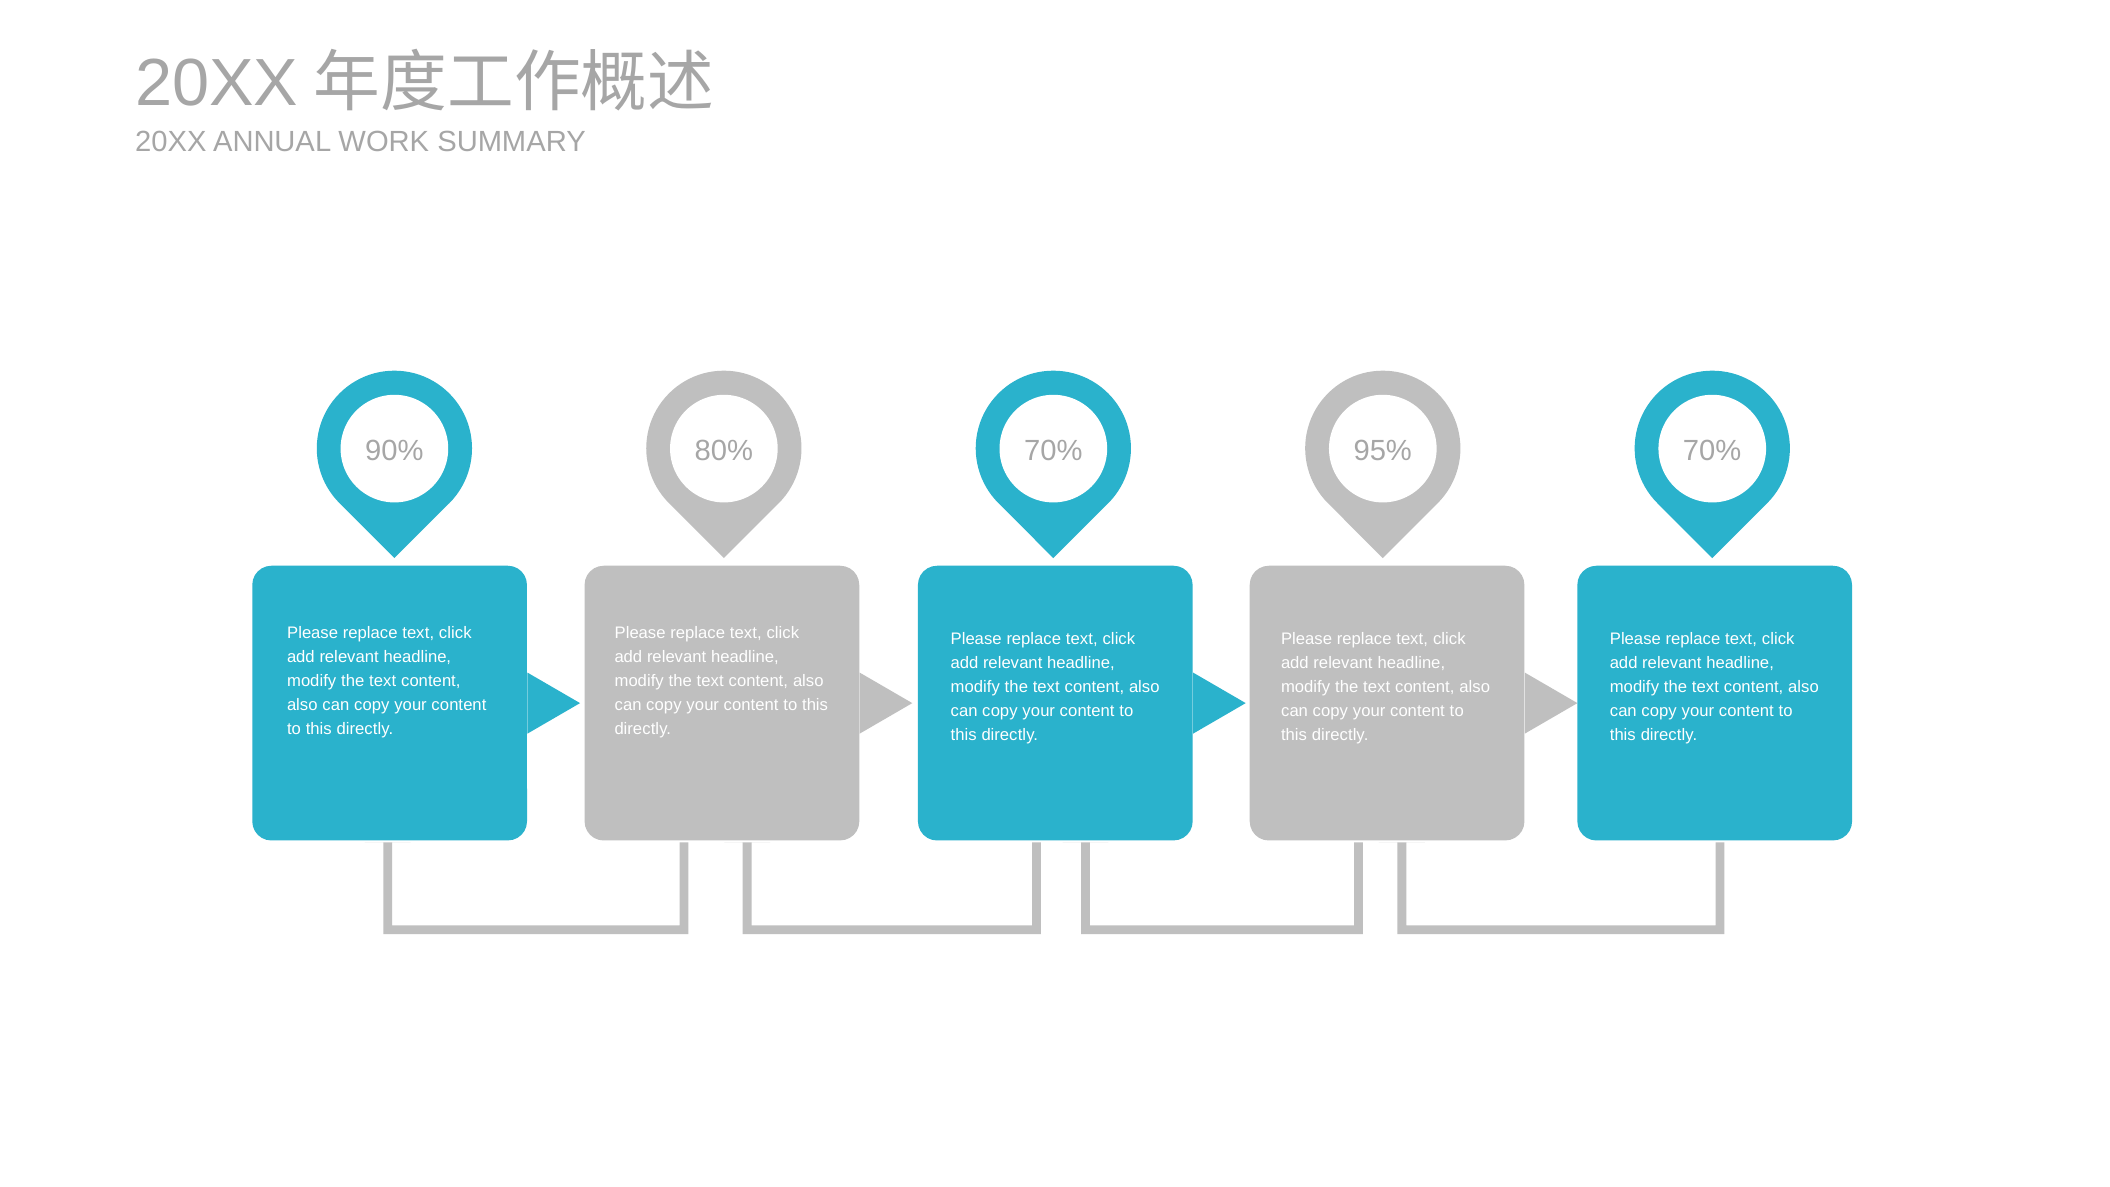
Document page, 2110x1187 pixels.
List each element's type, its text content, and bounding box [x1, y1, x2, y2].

text_box 20XX ANNUAL WORK SUMMARY [135, 122, 596, 158]
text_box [252, 565, 581, 841]
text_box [316, 370, 473, 526]
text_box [917, 565, 1246, 841]
text_box [364, 841, 689, 935]
text_box [724, 841, 1042, 935]
text_box 20XX年度工作概述 [135, 38, 783, 119]
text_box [584, 565, 913, 841]
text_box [1634, 370, 1790, 526]
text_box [1577, 565, 1853, 841]
text_box [1378, 841, 1725, 935]
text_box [1305, 370, 1461, 526]
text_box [1249, 565, 1577, 841]
text_box [1062, 841, 1364, 935]
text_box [646, 370, 802, 526]
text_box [975, 370, 1131, 526]
